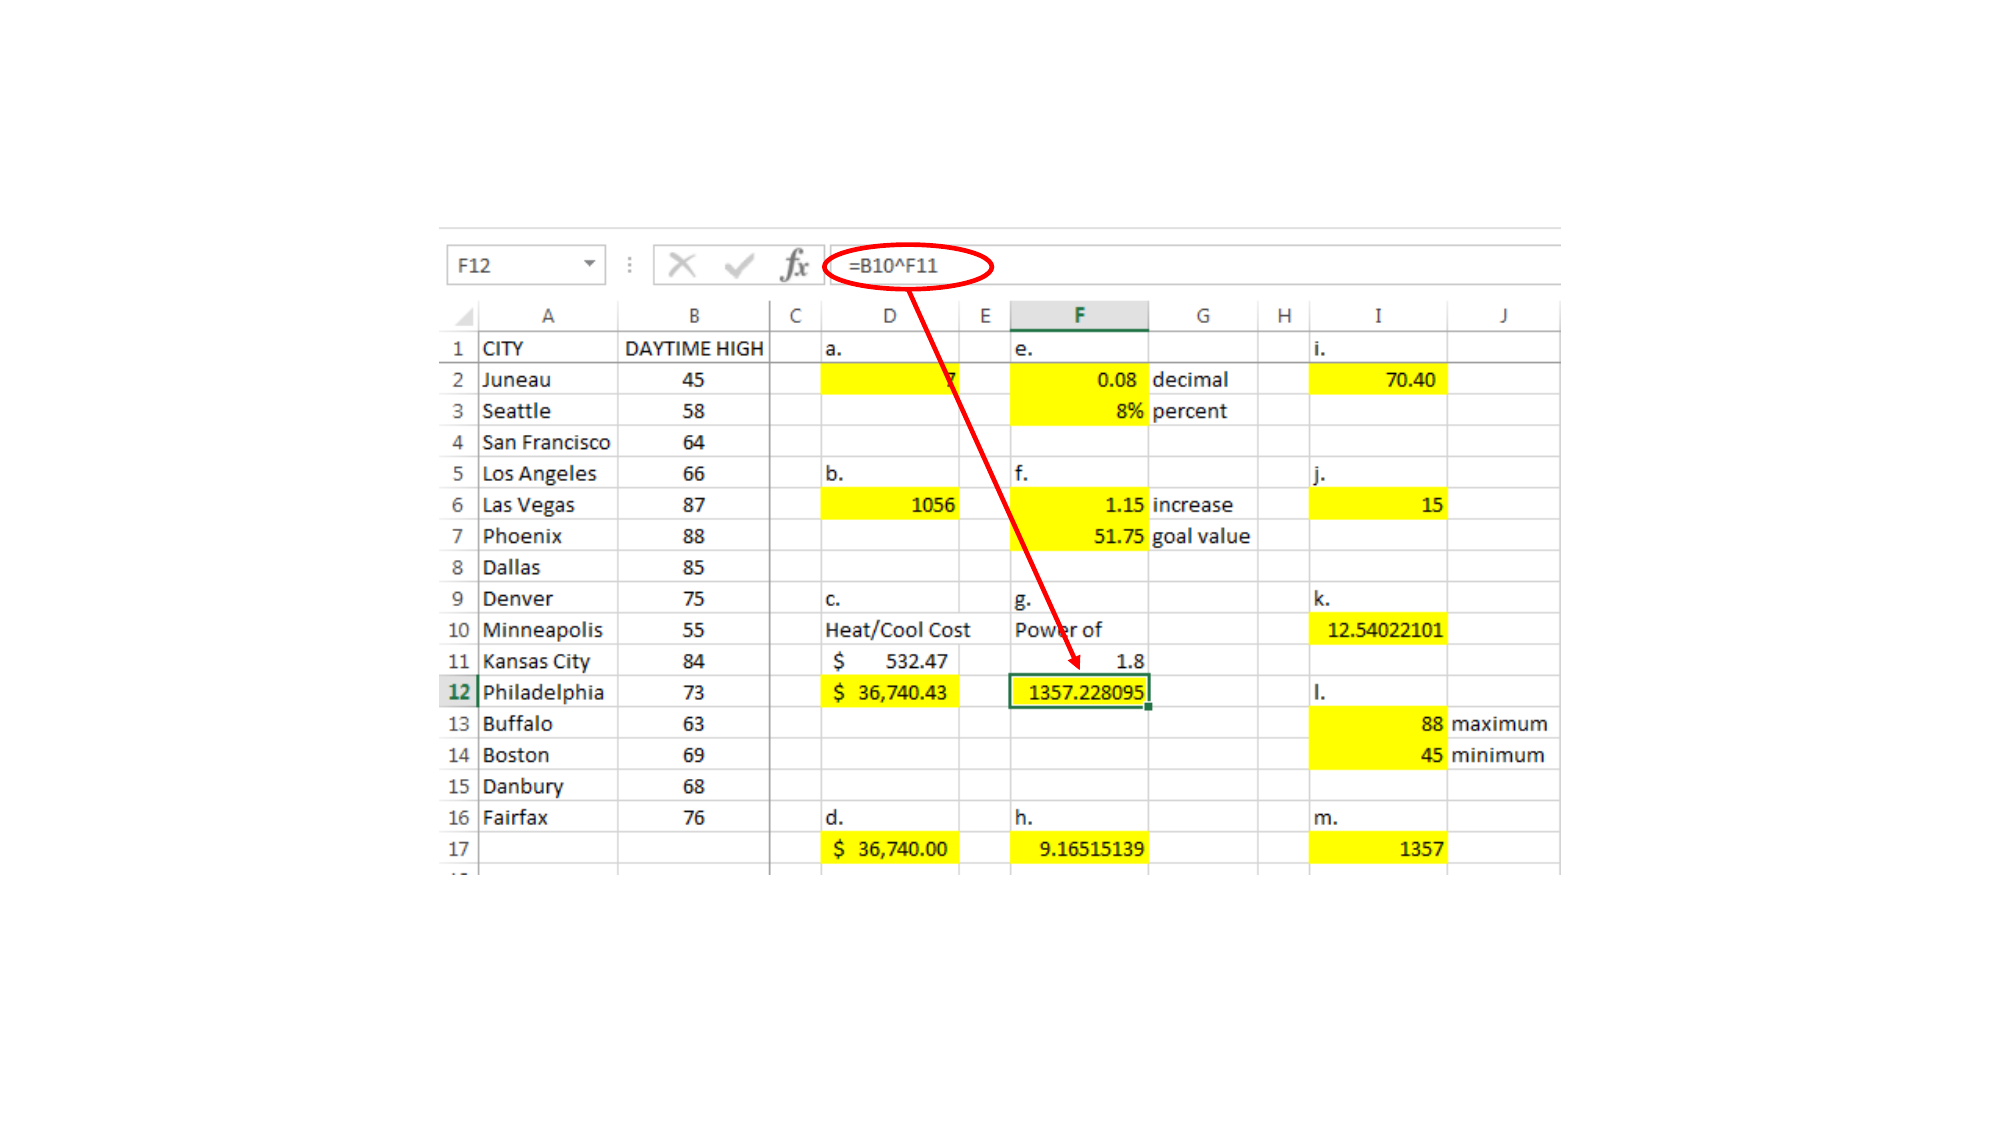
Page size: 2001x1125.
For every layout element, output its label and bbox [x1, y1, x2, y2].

list [439, 226, 1561, 875]
text_box [907, 289, 1080, 671]
